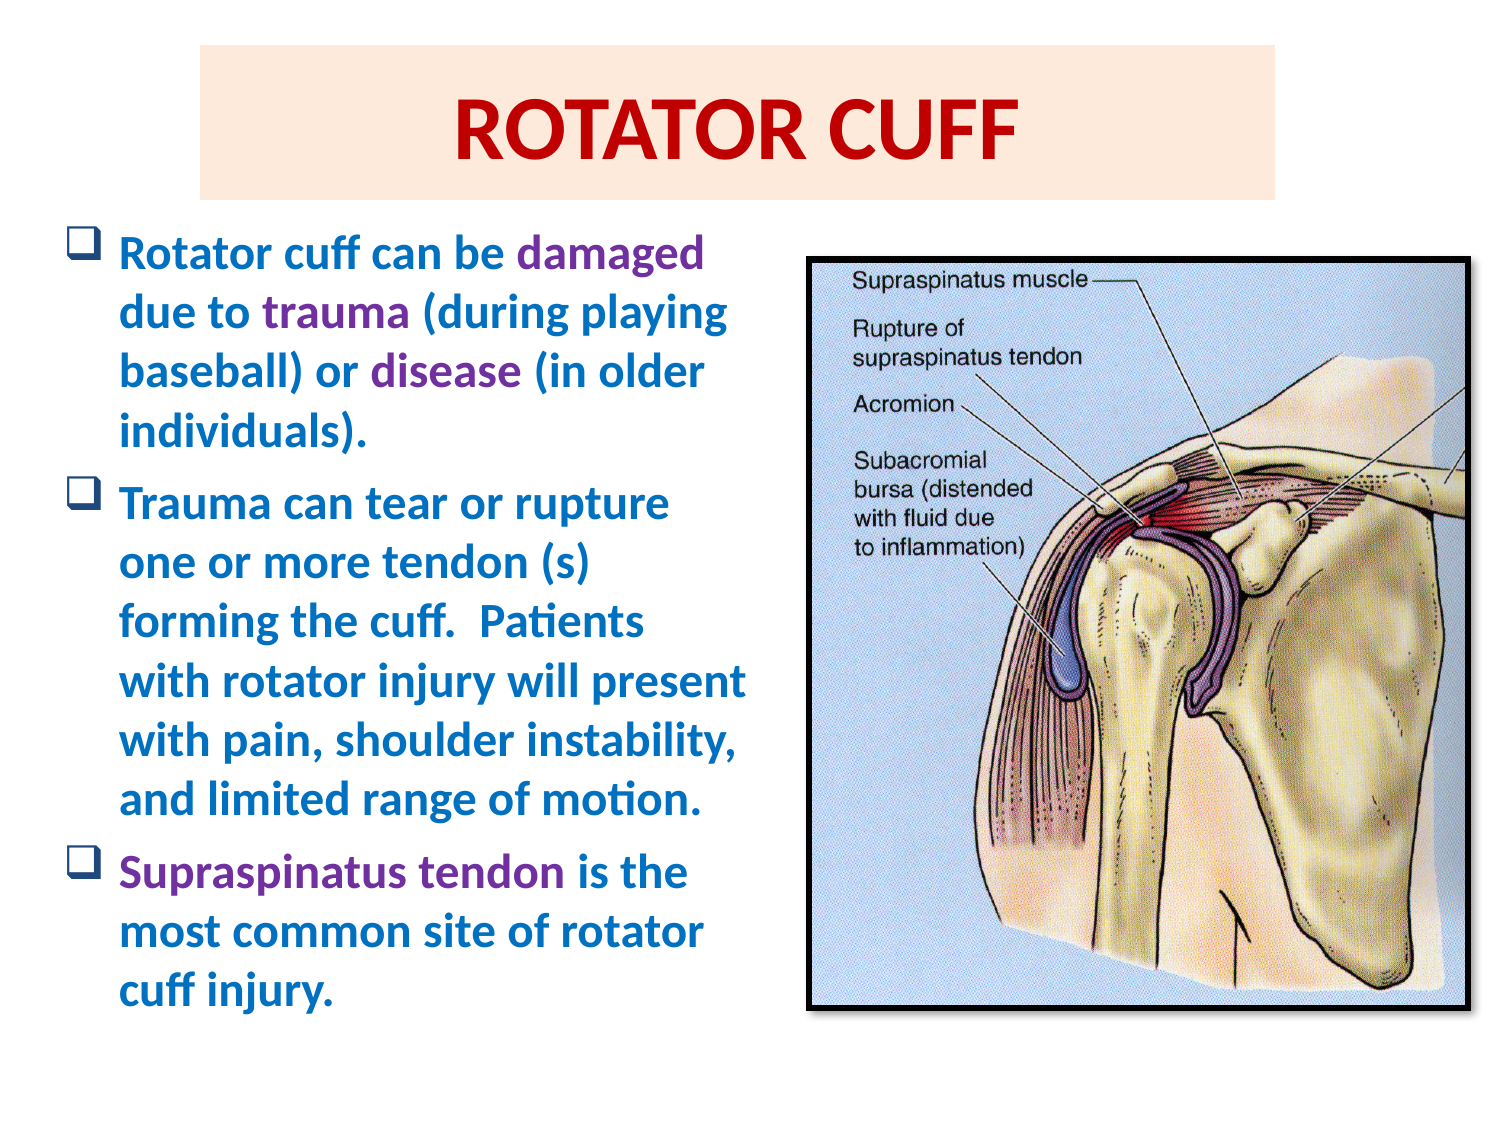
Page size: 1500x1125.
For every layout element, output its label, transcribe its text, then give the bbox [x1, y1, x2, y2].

title ROTATOR CUFF [200, 45, 1275, 200]
list Rotator cuff can be damaged due to trauma (during playing baseball) or disease (in older individuals). Trauma can tear or rupture one or more tendon (s) forming the cuff. Patients with rotator injury will present with pain, shoulder instability, and limited range of motion. Supraspinatus tendon is the most common site of rotator cuff injury. [37, 212, 763, 1050]
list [812, 262, 1466, 1006]
